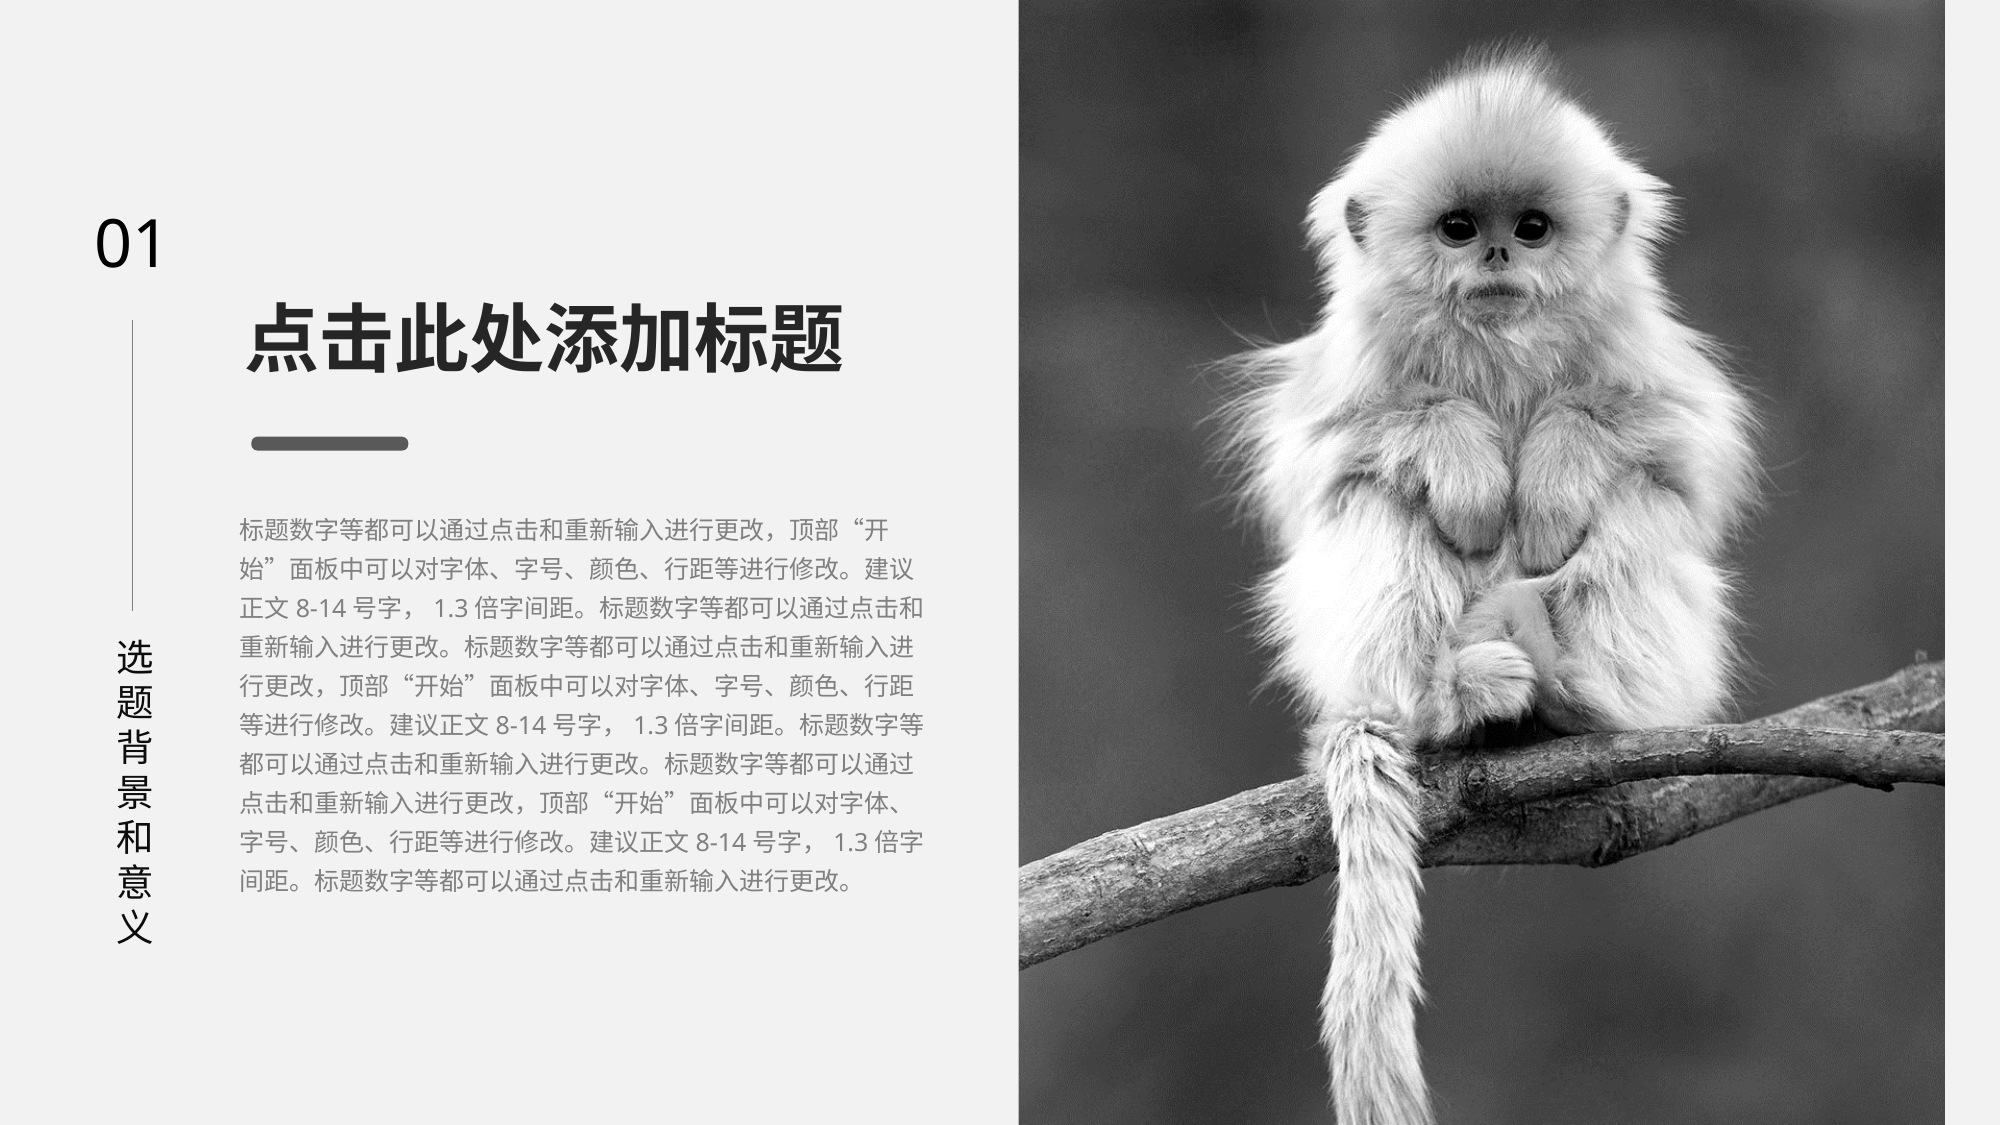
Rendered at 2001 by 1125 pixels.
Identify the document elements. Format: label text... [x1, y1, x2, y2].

text_box [250, 435, 410, 452]
text_box 选题背景和意义 [101, 626, 164, 957]
picture [1018, 0, 1946, 1125]
text_box 标题数字等都可以通过点击和重新输入进行更改，顶部“开始”面板中可以对字体、字号、颜色、行距等进行修改。建议正文8-14号字，1.3倍字间距。标题数字等都可以通过点击和重新输入进行更改。标题数字等都可以通过点击和重新输入进行更改，顶部“开始”面板中可以对字体、字号、颜色、行距等进行修改。建议正文8-14号字，1.3倍字间距。标题数字等都可以通过点击和重新输入进行更改。标题数字等都可以通过点击和重新输入进行更改，顶部“开始”面板中可以对字体、字号、颜色、行距等进行修改。建议正文8-14号字，1.3倍字间距。标题数字等都可以通过点击和重新输入进行更改。 [225, 498, 943, 903]
text_box 点击此处添加标题 [230, 283, 860, 389]
text_box 01 [79, 193, 186, 289]
